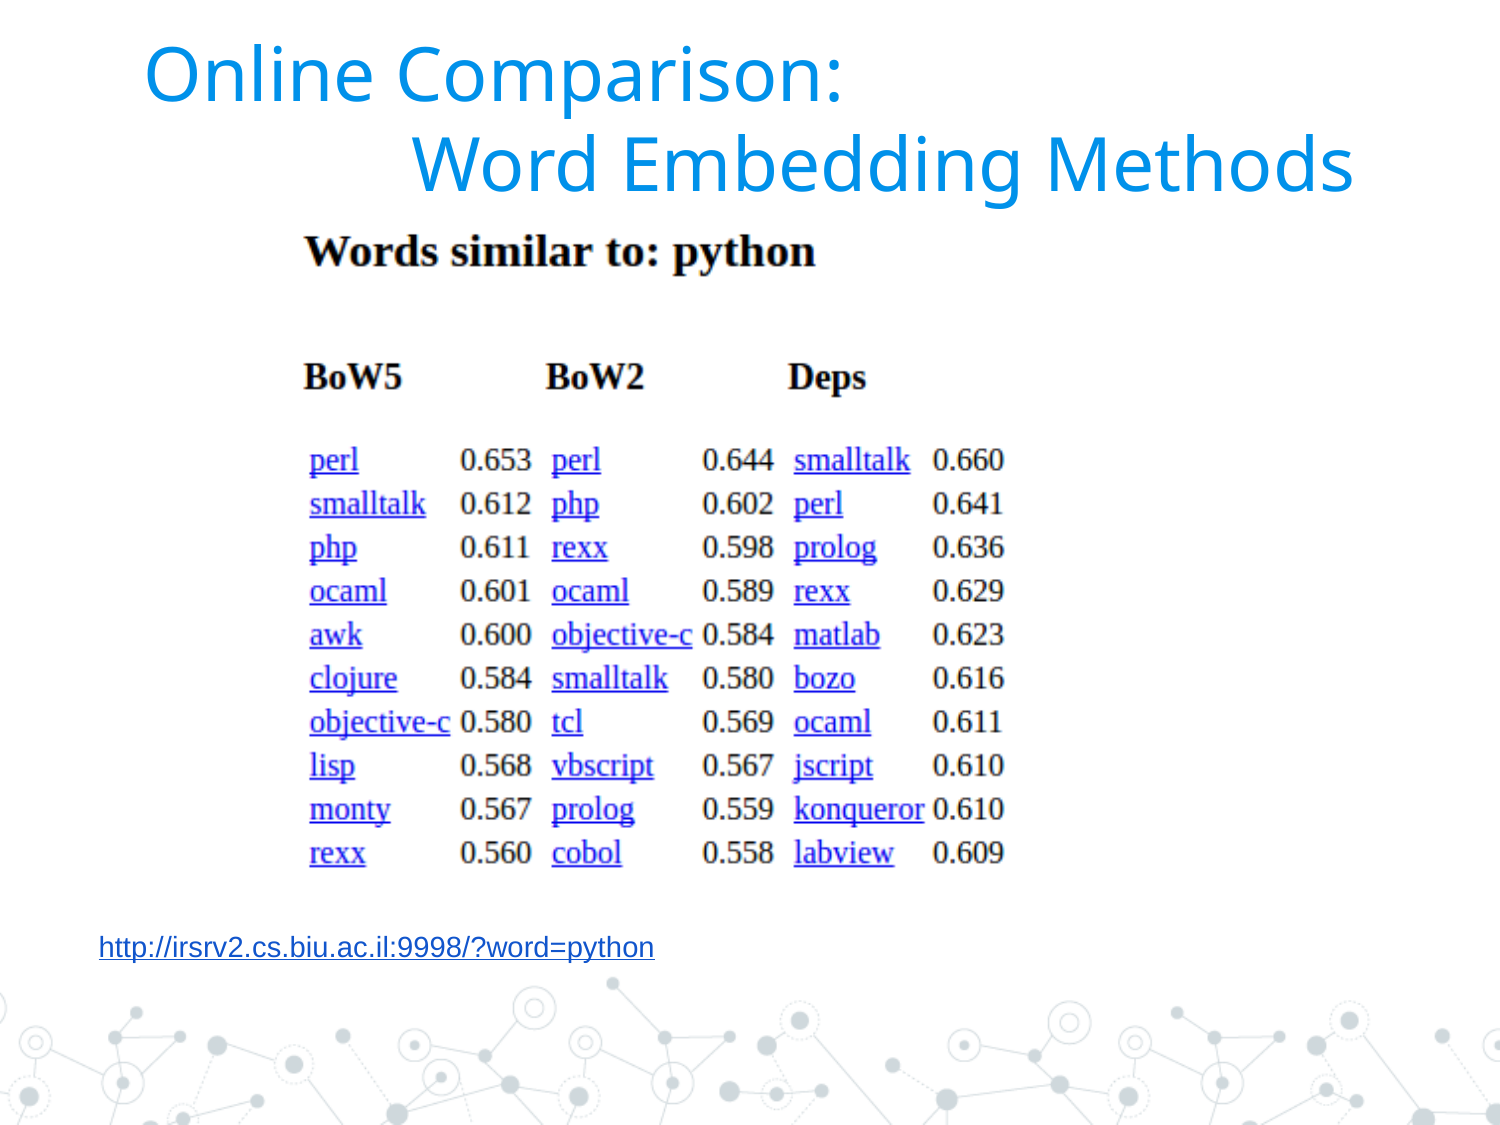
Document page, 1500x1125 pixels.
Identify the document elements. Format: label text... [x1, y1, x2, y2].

title Online Comparison: Word Embedding Methods [128, 67, 1372, 222]
text_box http://irsrv2.cs.biu.ac.il:9998/?word=python [83, 912, 1382, 1065]
picture [0, 0, 1500, 1125]
